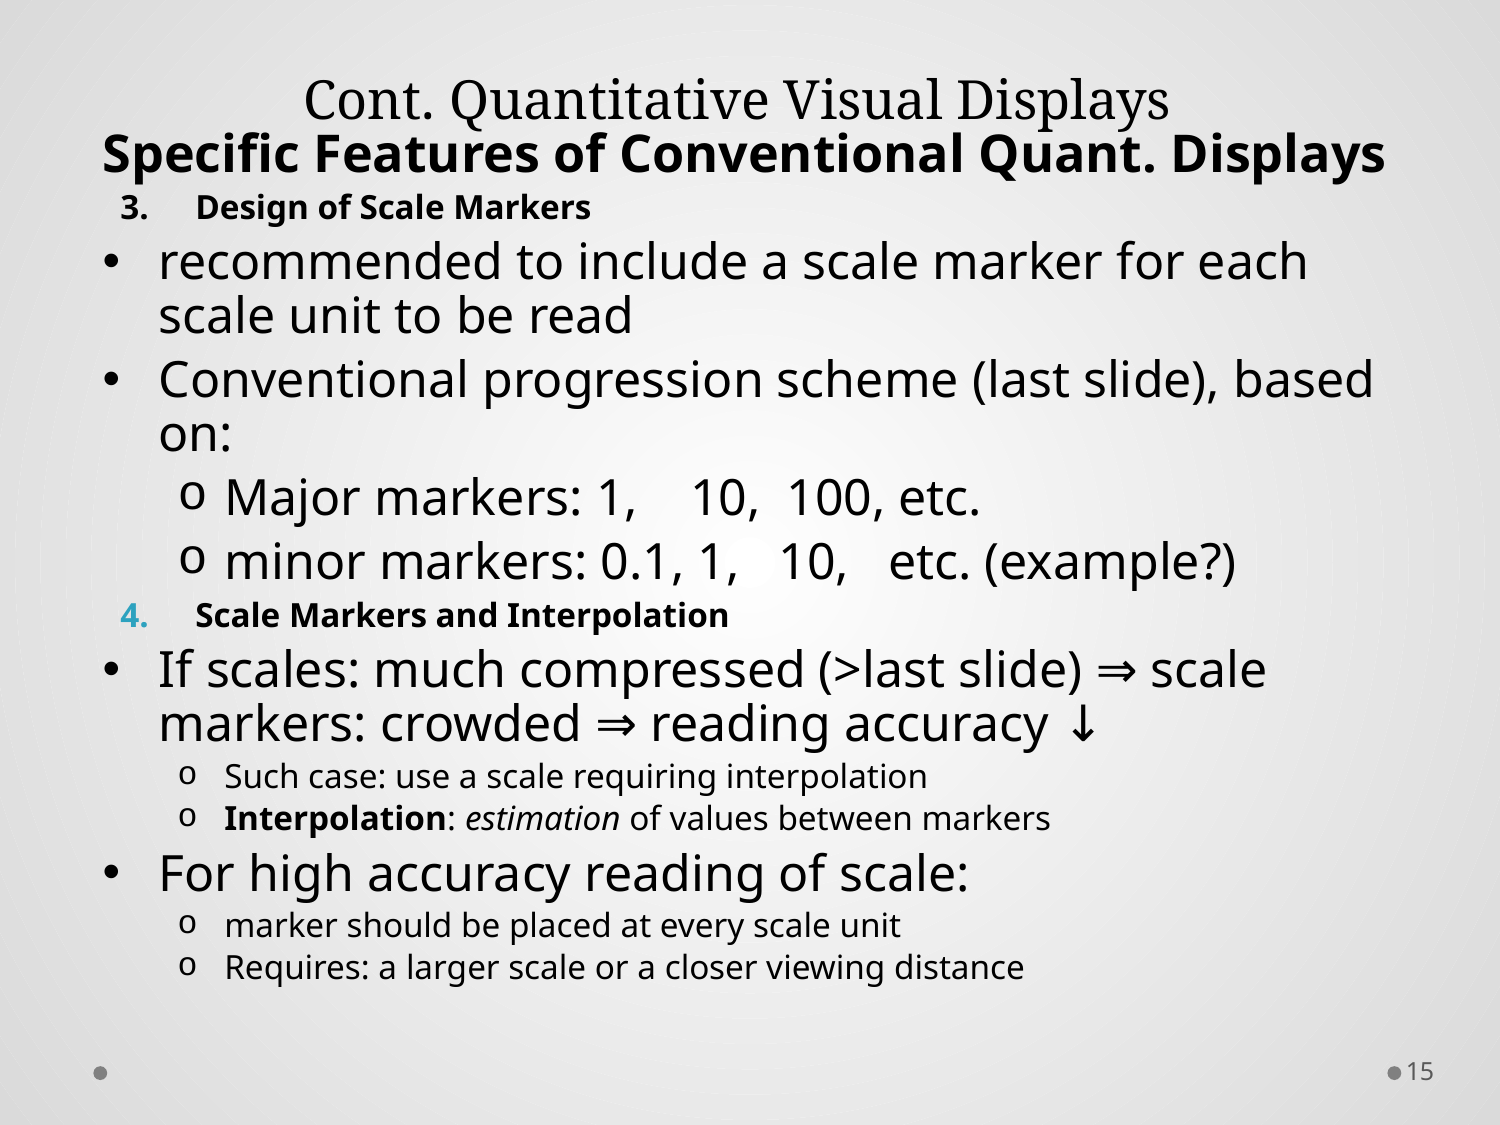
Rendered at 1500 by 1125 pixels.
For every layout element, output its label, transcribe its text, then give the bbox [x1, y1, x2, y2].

list Specific Features of Conventional Quant. Displays Design of Scale Markers recommended to include a scale marker for each scale unit to be read Conventional progression scheme (last slide), based on: Major markers: 1, 10, 100, etc. minor markers: 0.1, 1, 10, etc. (example?) Scale Markers and Interpolation If scales: much compressed (>last slide) ⇒ scale markers: crowded ⇒ reading accuracy ↓ Such case: use a scale requiring interpolation Interpolation: estimation of values between markers For high accuracy reading of scale: marker should be placed at every scale unit Requires: a larger scale or a closer viewing distance [87, 112, 1438, 1125]
slide_number 15 [1401, 1042, 1494, 1103]
title Cont. Quantitative Visual Displays [62, 37, 1413, 138]
